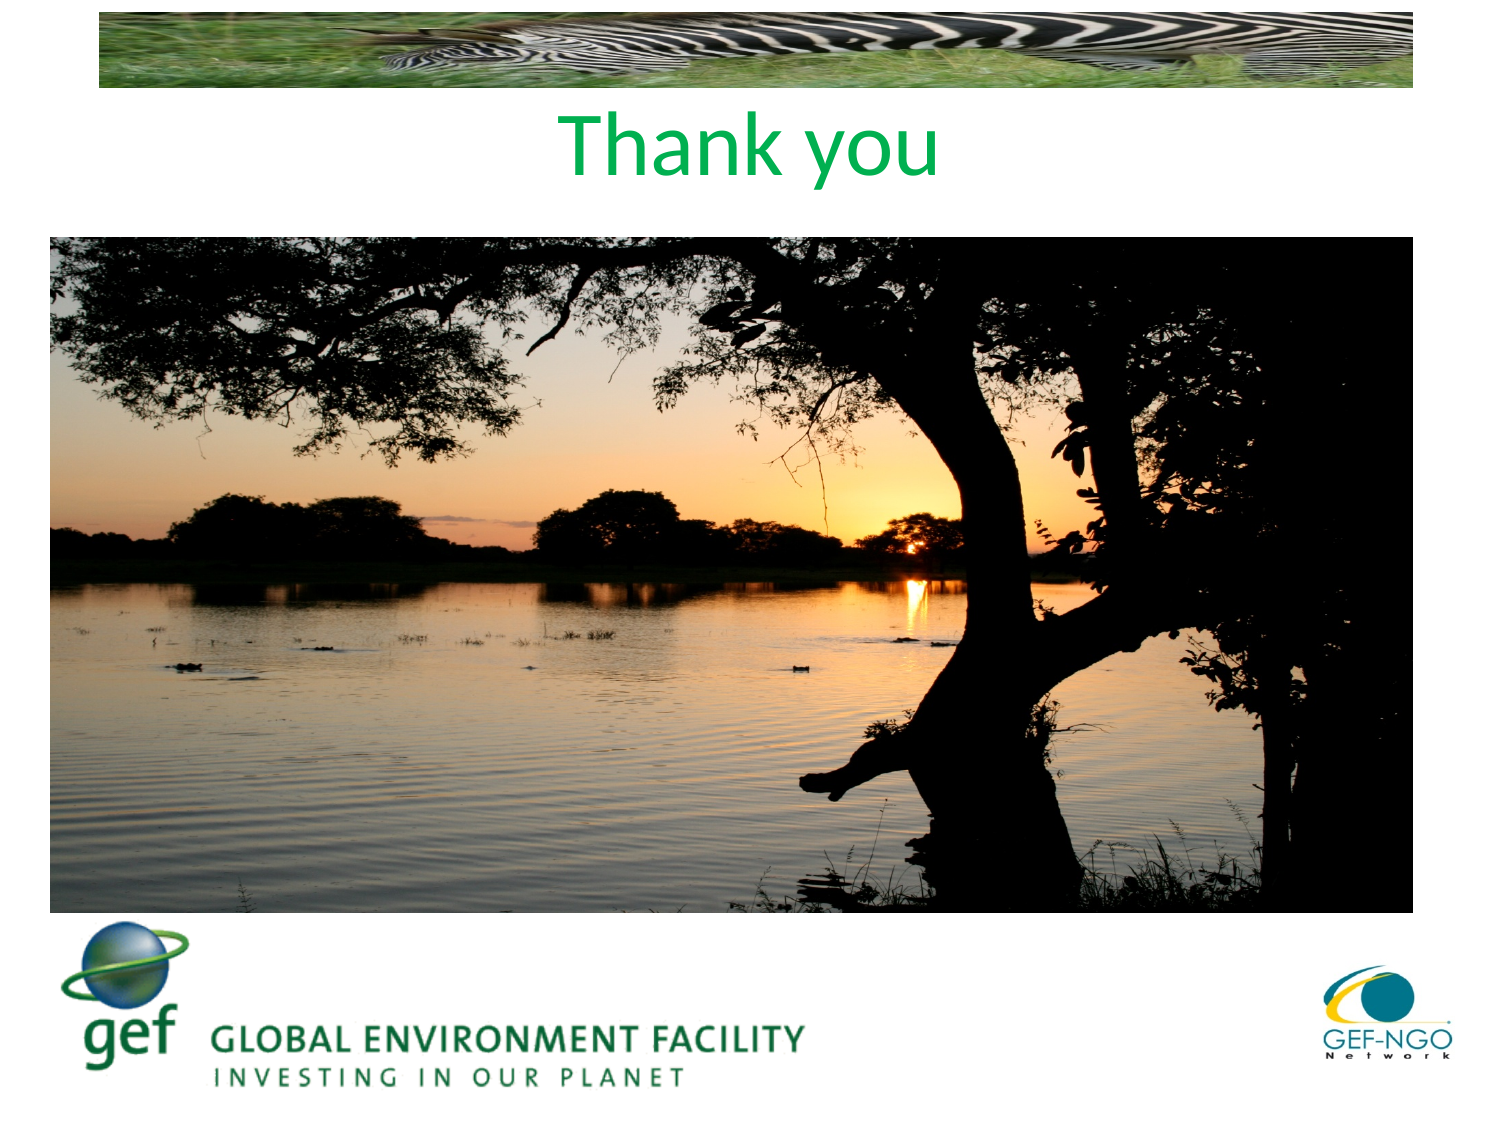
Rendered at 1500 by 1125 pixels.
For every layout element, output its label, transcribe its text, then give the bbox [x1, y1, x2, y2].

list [49, 237, 1413, 913]
picture [50, 904, 823, 1101]
picture [99, 12, 1413, 88]
title Thank you [75, 45, 1425, 233]
picture [1312, 949, 1463, 1074]
